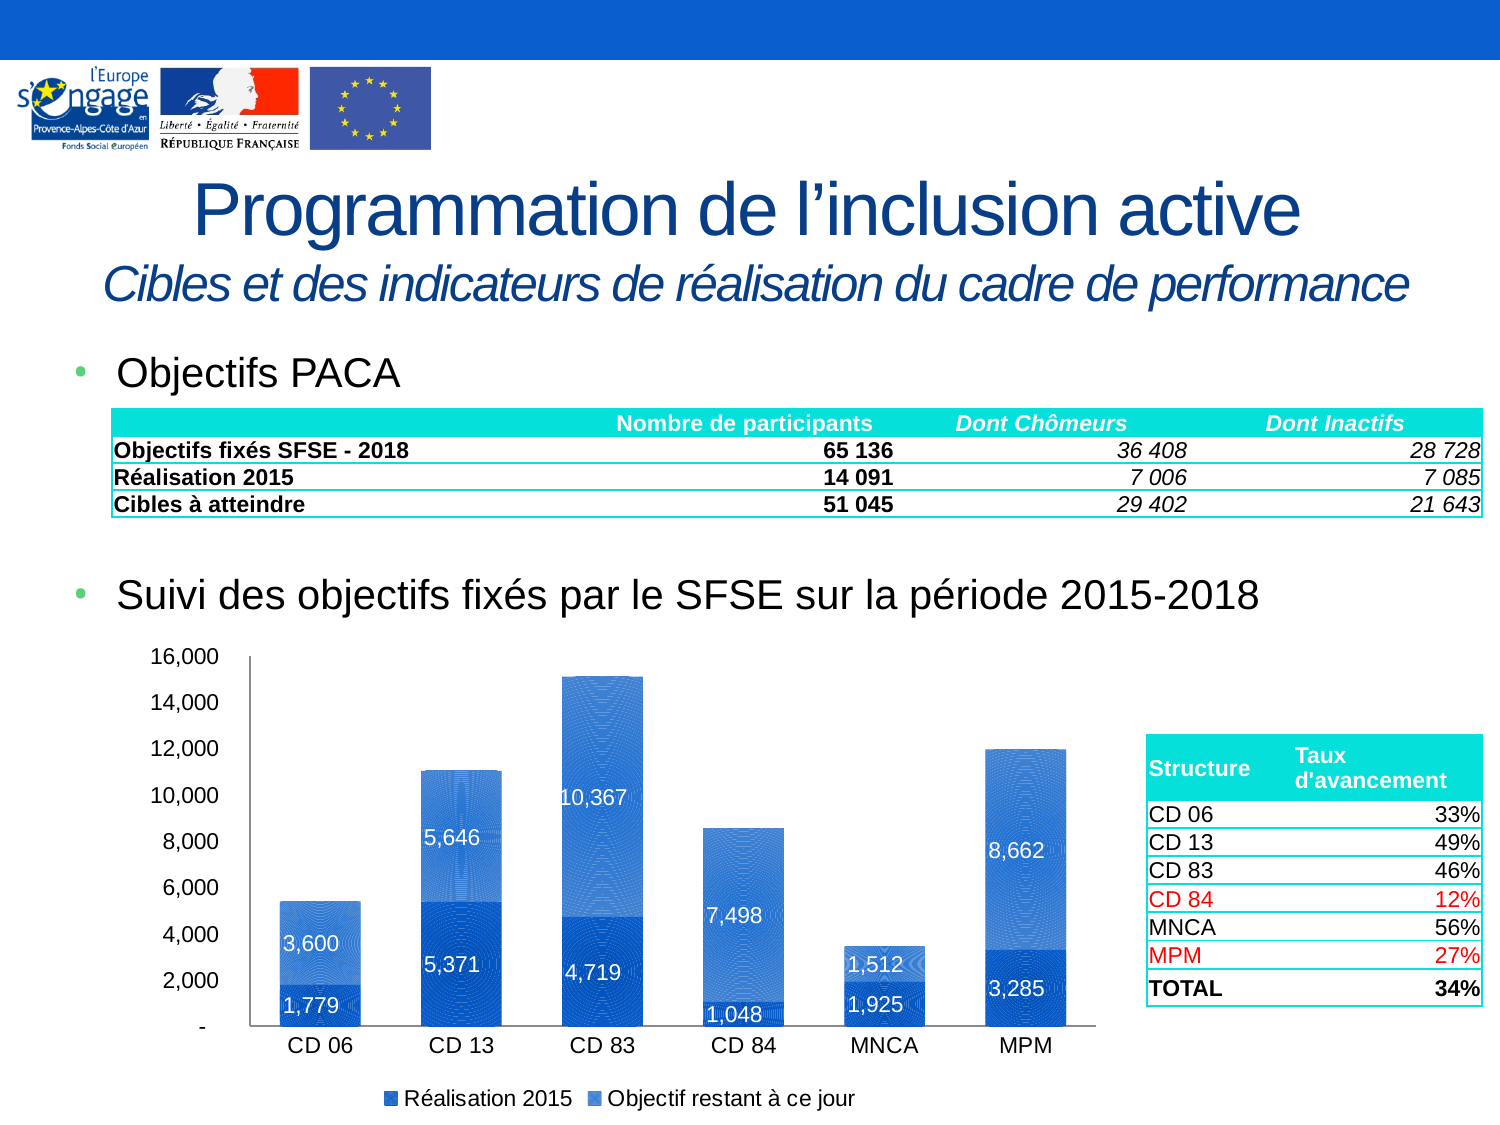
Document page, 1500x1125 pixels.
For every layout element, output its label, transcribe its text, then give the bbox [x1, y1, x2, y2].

table_cell 21 643 [1189, 491, 1481, 516]
table_cell 12% [1293, 885, 1481, 911]
table_cell Réalisation 2015 [113, 464, 601, 489]
picture [17, 66, 150, 151]
table_header Structure [1148, 736, 1293, 799]
table_cell MPM [1148, 941, 1293, 968]
table_cell TOTAL [1148, 970, 1293, 1005]
table_cell 51 045 [601, 491, 895, 516]
table_header Taux d'avancement [1293, 736, 1481, 799]
table_cell 14 091 [601, 464, 895, 489]
table_cell 7 006 [895, 464, 1189, 489]
table_cell MNCA [1148, 913, 1293, 940]
picture [159, 67, 299, 151]
text_box [74, 385, 1425, 1079]
table_header Dont Chômeurs [895, 410, 1189, 435]
table_cell 49% [1293, 829, 1481, 855]
table_cell Cibles à atteindre [113, 491, 601, 516]
table_cell Objectifs fixés SFSE - 2018 [113, 437, 601, 462]
table_cell 28 728 [1189, 437, 1481, 462]
table_cell 29 402 [895, 491, 1189, 516]
table_cell 7 085 [1189, 464, 1481, 489]
table_cell CD 13 [1148, 829, 1293, 855]
picture [309, 66, 432, 151]
table_cell 34% [1293, 970, 1481, 1005]
table_header Dont Inactifs [1189, 410, 1481, 435]
table_cell 65 136 [601, 437, 895, 462]
table_cell 33% [1293, 801, 1481, 827]
text_box Objectifs PACA Suivi des objectifs fixés par le SFSE sur la période 2015-2018 [41, 338, 1425, 1079]
table_header Nombre de participants [601, 410, 895, 435]
table_header [113, 410, 601, 435]
table_cell 46% [1293, 857, 1481, 883]
table_cell 36 408 [895, 437, 1189, 462]
table_cell 56% [1293, 913, 1481, 940]
table_cell CD 84 [1148, 885, 1293, 911]
title Programmation de l’inclusion active Cibles et des indicateurs de réalisation du cadre de performance [82, 148, 1433, 324]
table_cell CD 83 [1148, 857, 1293, 883]
chart [123, 632, 1117, 1118]
table_cell CD 06 [1148, 801, 1293, 827]
table_cell 27% [1293, 941, 1481, 968]
